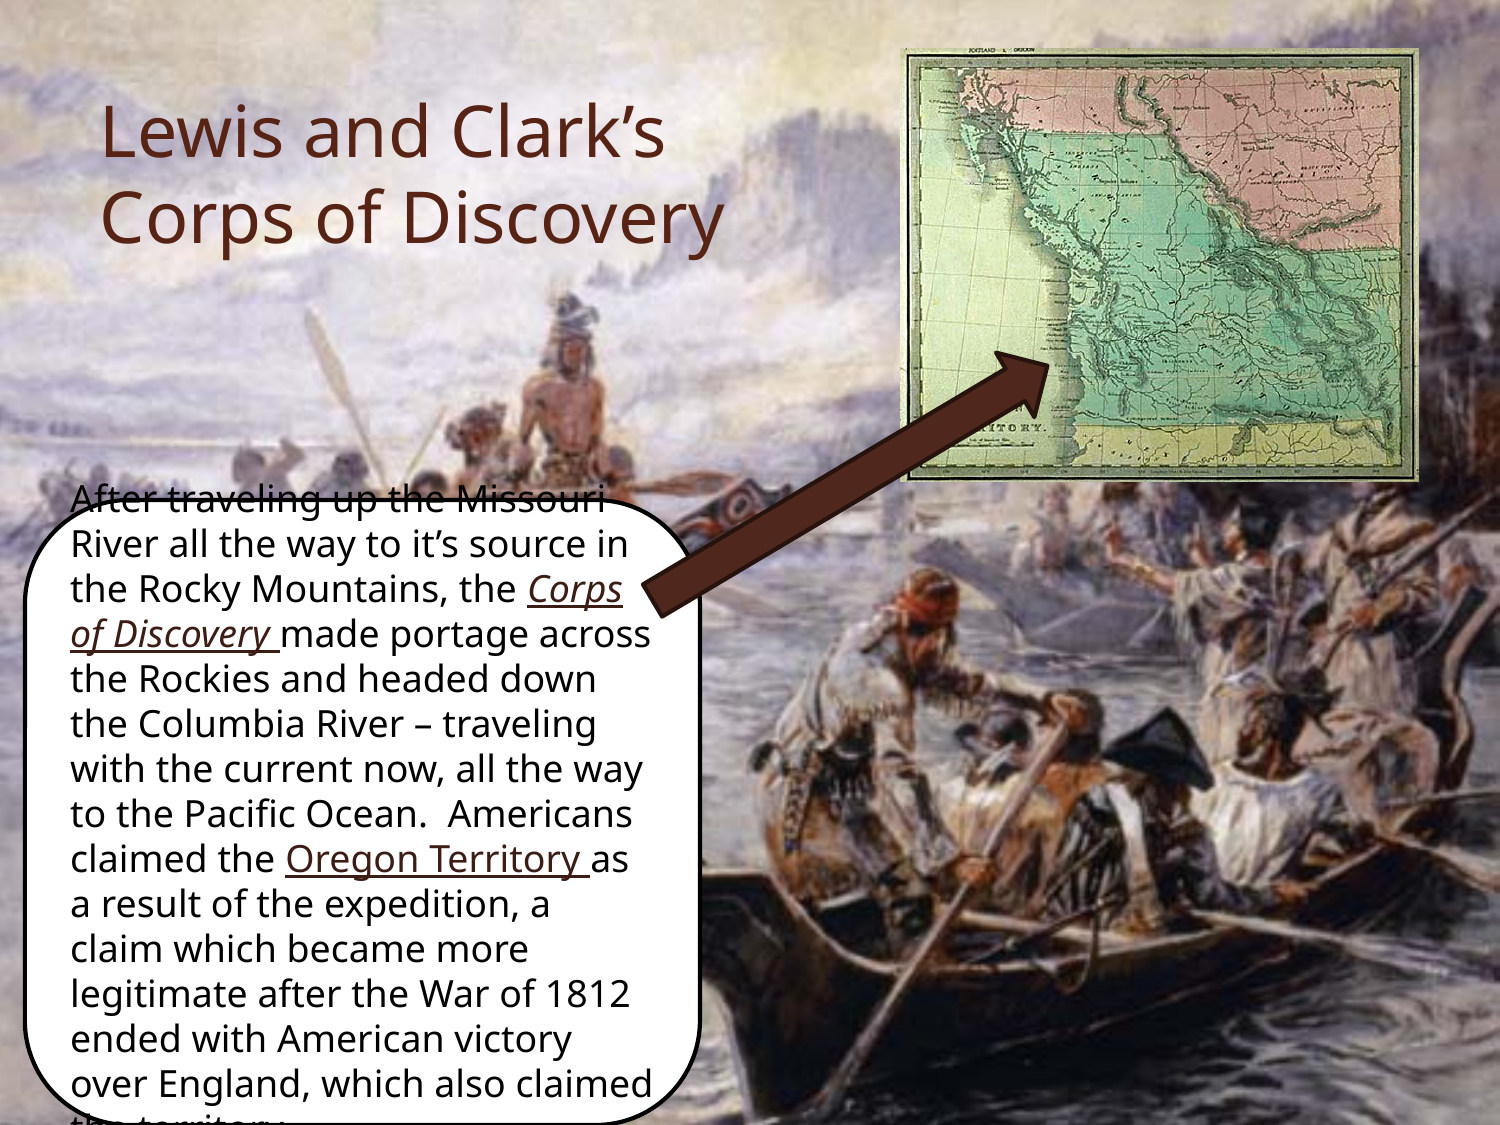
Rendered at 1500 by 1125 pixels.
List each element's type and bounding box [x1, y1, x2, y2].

list [0, 0, 1500, 1125]
picture [899, 48, 1419, 483]
